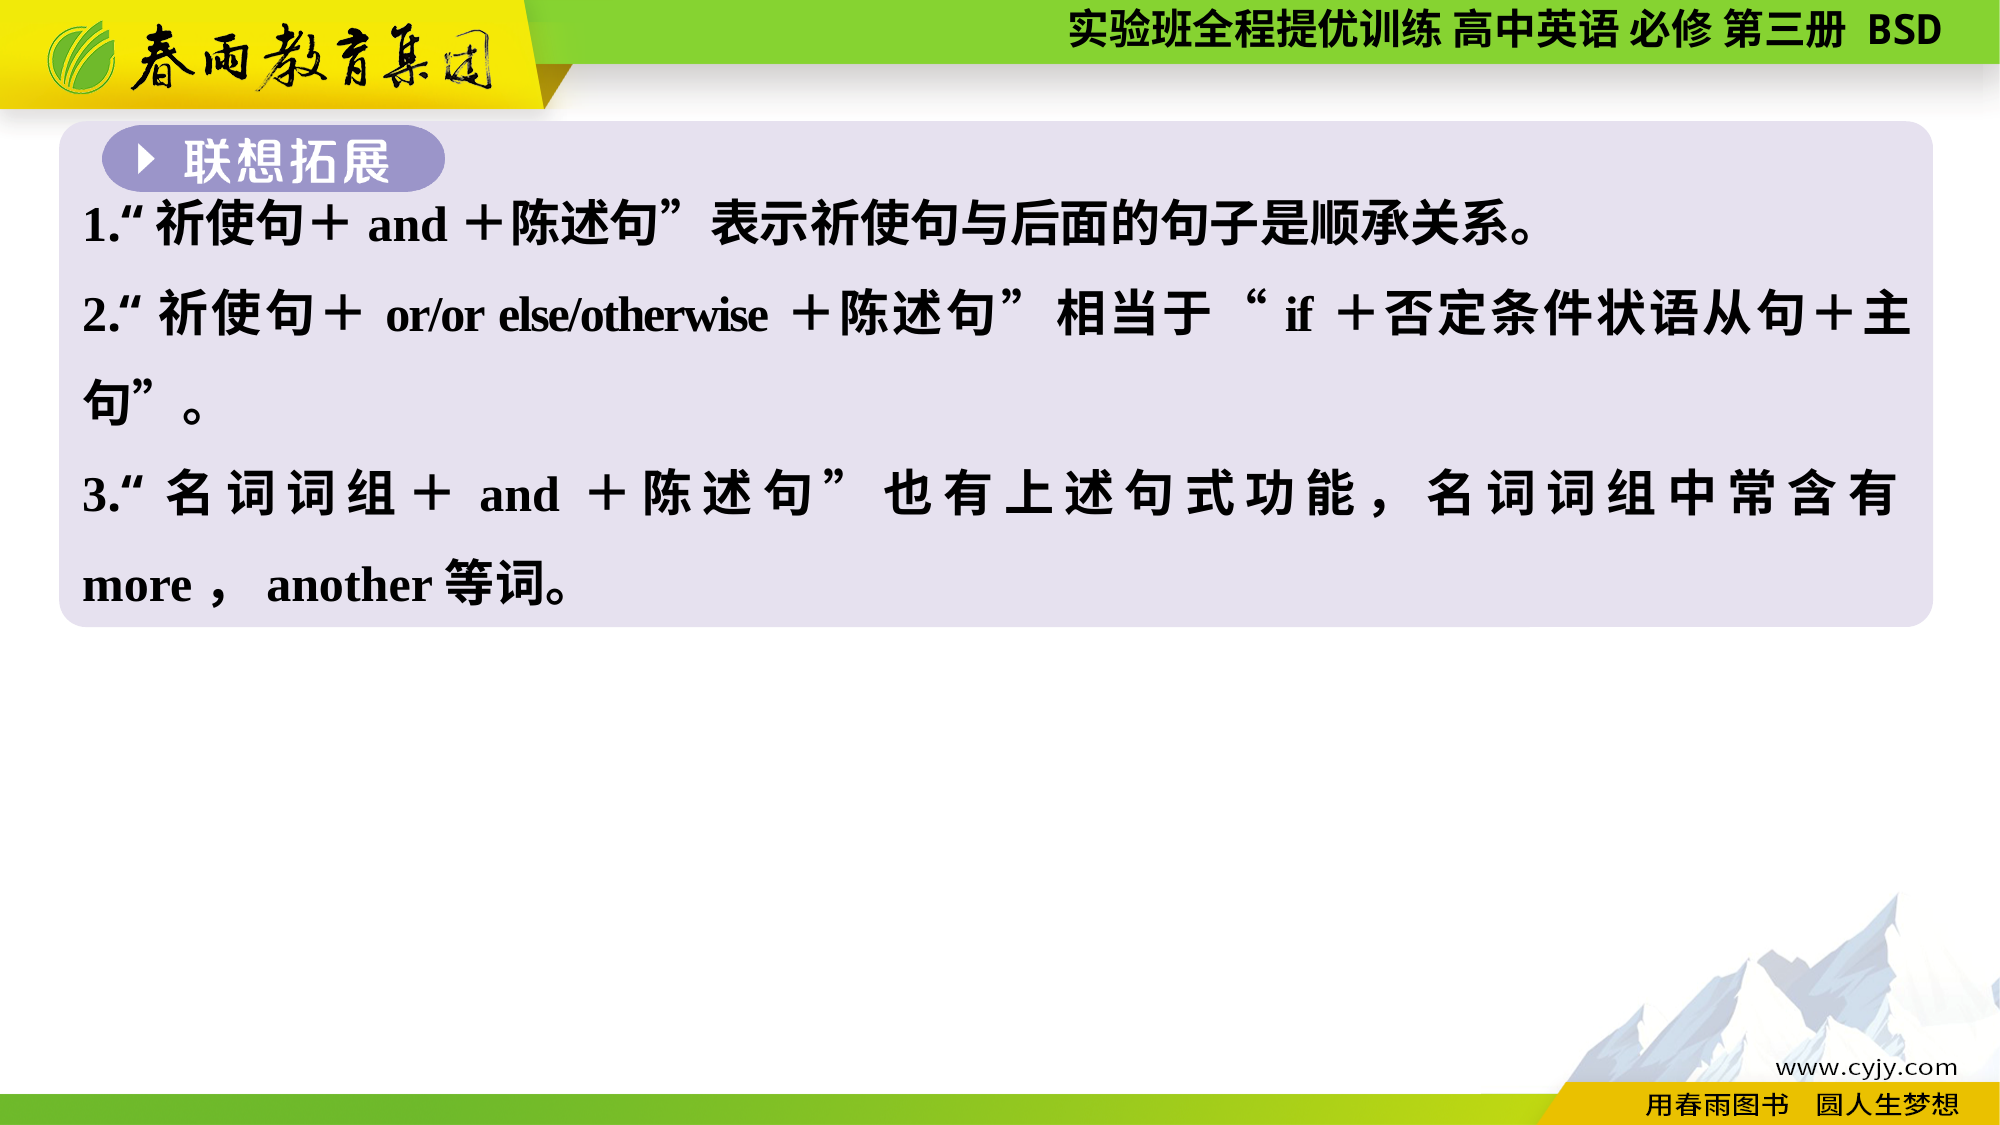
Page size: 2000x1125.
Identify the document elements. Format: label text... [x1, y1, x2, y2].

picture [0, 0, 2000, 1125]
text_box 1.“祈使句＋and＋陈述句”表示祈使句与后面的句子是顺承关系。 2.“祈使句＋or/or else/otherwise＋陈述句”相当于“if＋否定条件状语从句＋主句”。 3.“名词词组＋and＋陈述句”也有上述句式功能，名词词组中常含有more，another等词。 [59, 121, 1934, 628]
